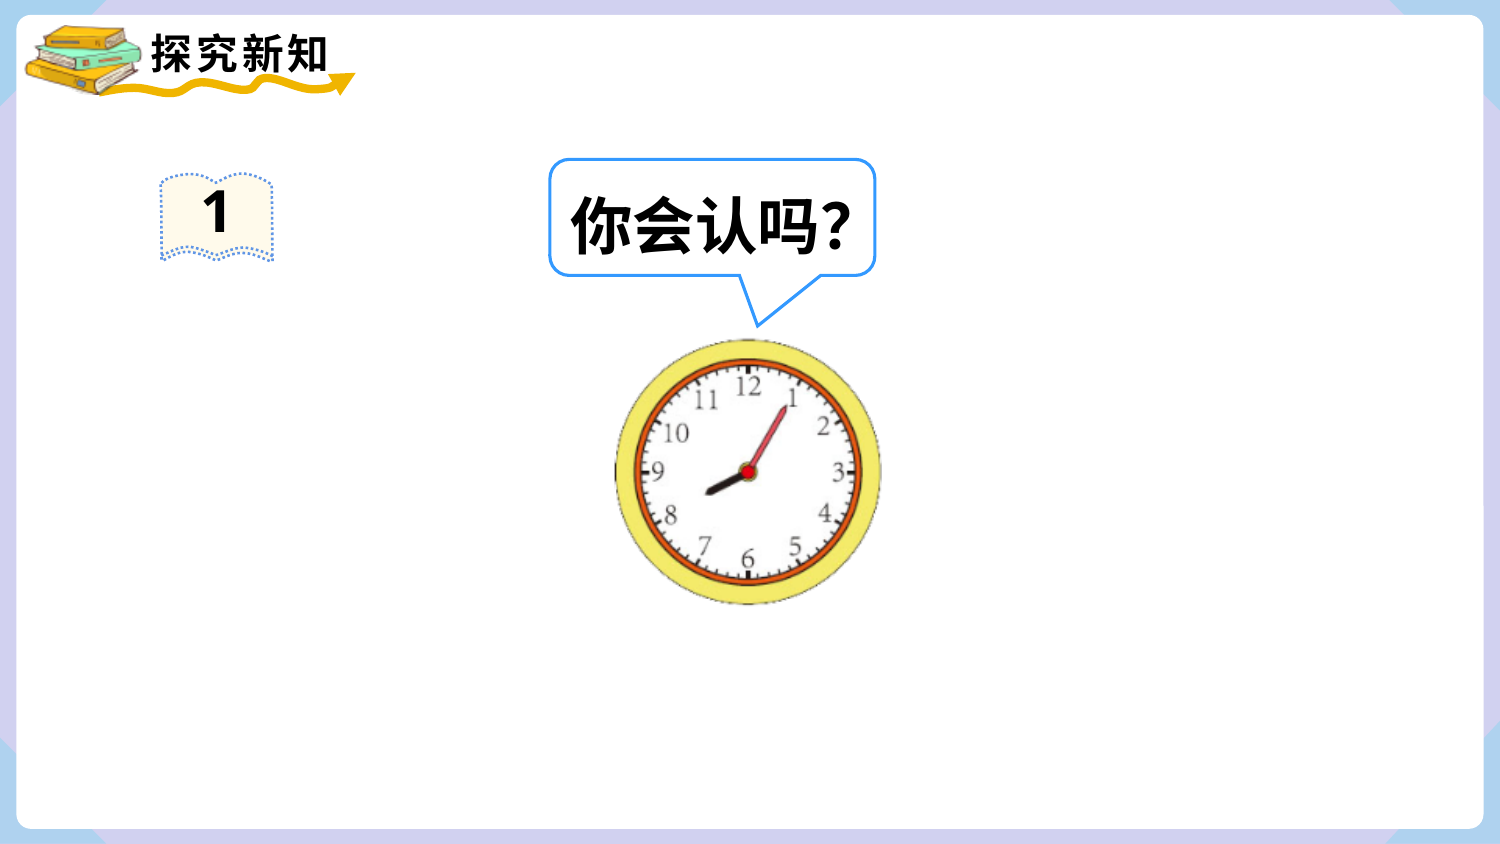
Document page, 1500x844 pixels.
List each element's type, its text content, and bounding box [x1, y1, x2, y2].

text_box 你会认吗？ [549, 159, 875, 301]
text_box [19, 20, 357, 101]
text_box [160, 173, 273, 262]
picture [601, 301, 888, 642]
